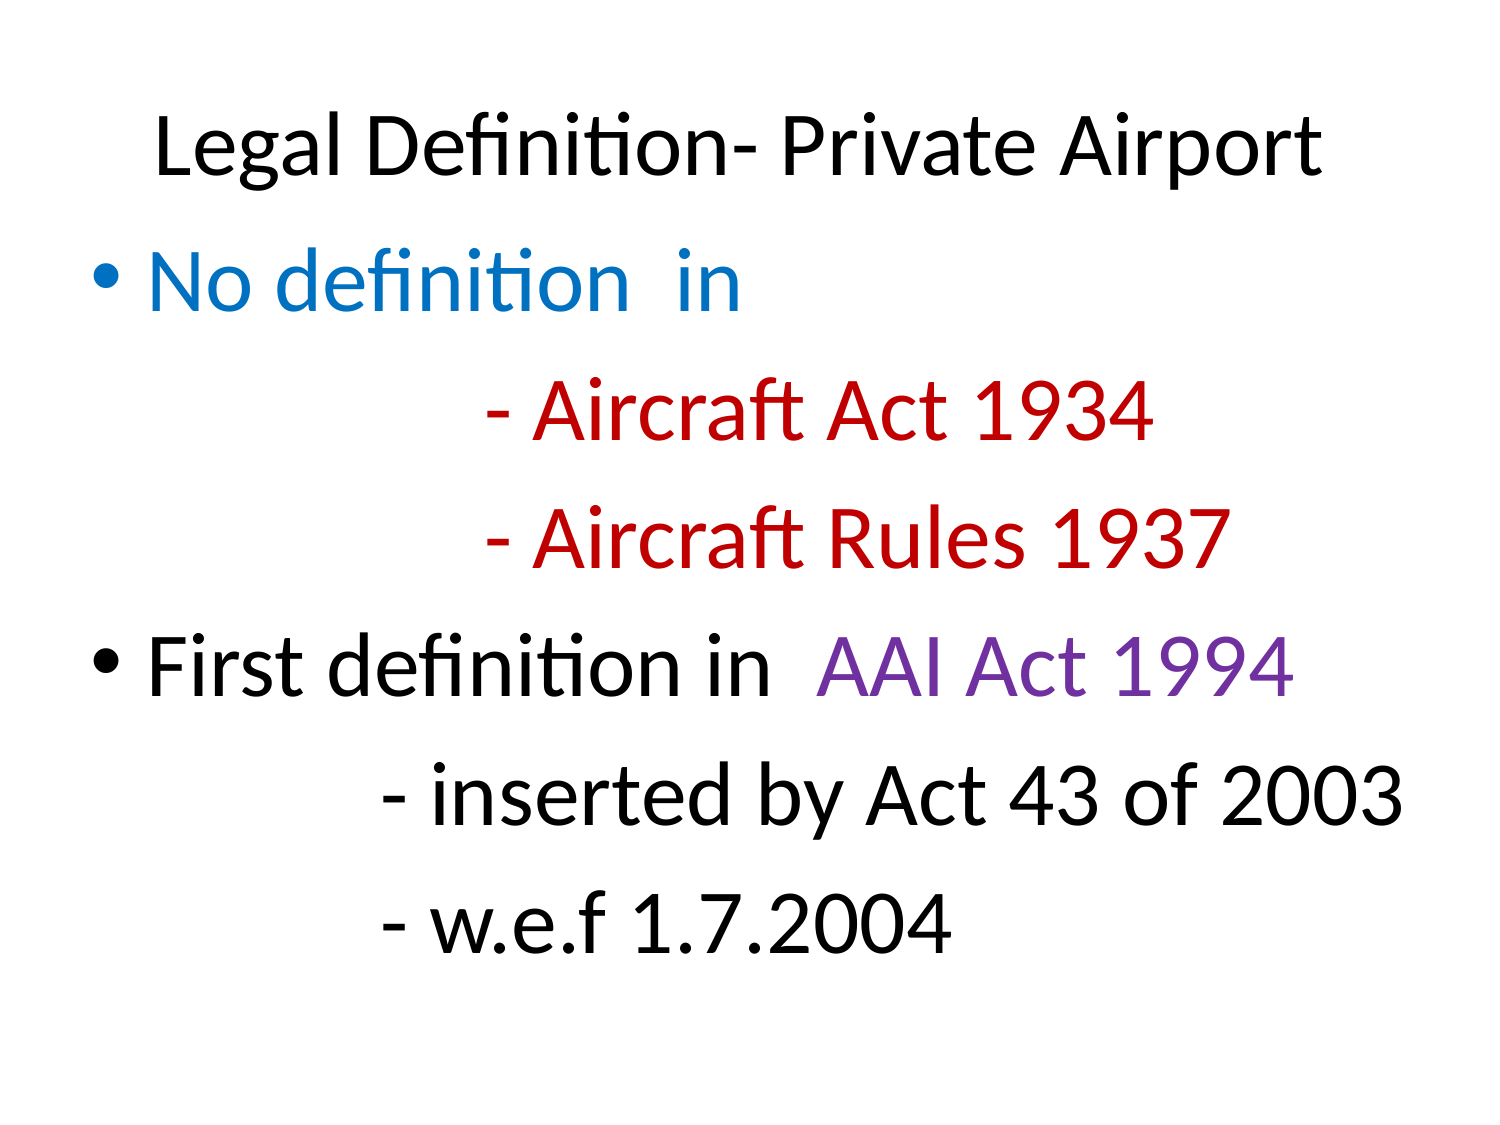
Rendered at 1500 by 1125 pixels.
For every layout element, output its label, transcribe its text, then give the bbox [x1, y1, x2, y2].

title Legal Definition- Private Airport [75, 45, 1425, 212]
list No definition in - Aircraft Act 1934 - Aircraft Rules 1937 First definition in AAI Act 1994 - inserted by Act 43 of 2003 - w.e.f 1.7.2004 [75, 212, 1425, 1038]
